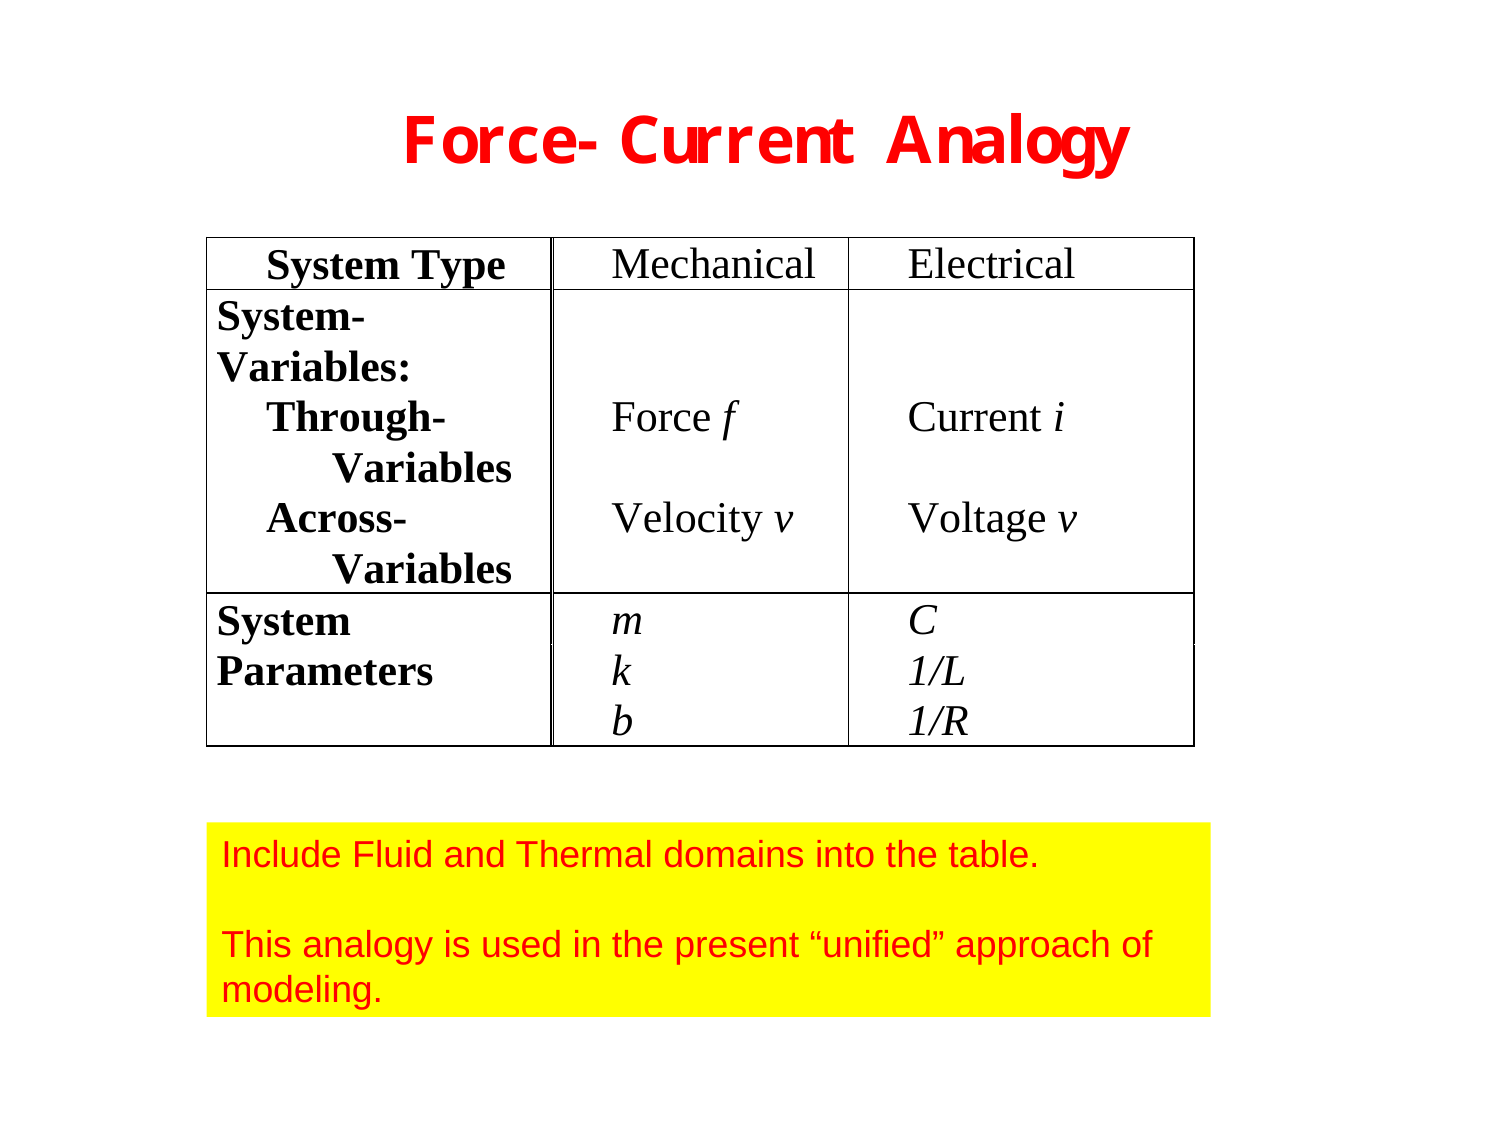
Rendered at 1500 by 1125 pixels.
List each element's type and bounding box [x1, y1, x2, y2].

text_box [146, 90, 1388, 1125]
